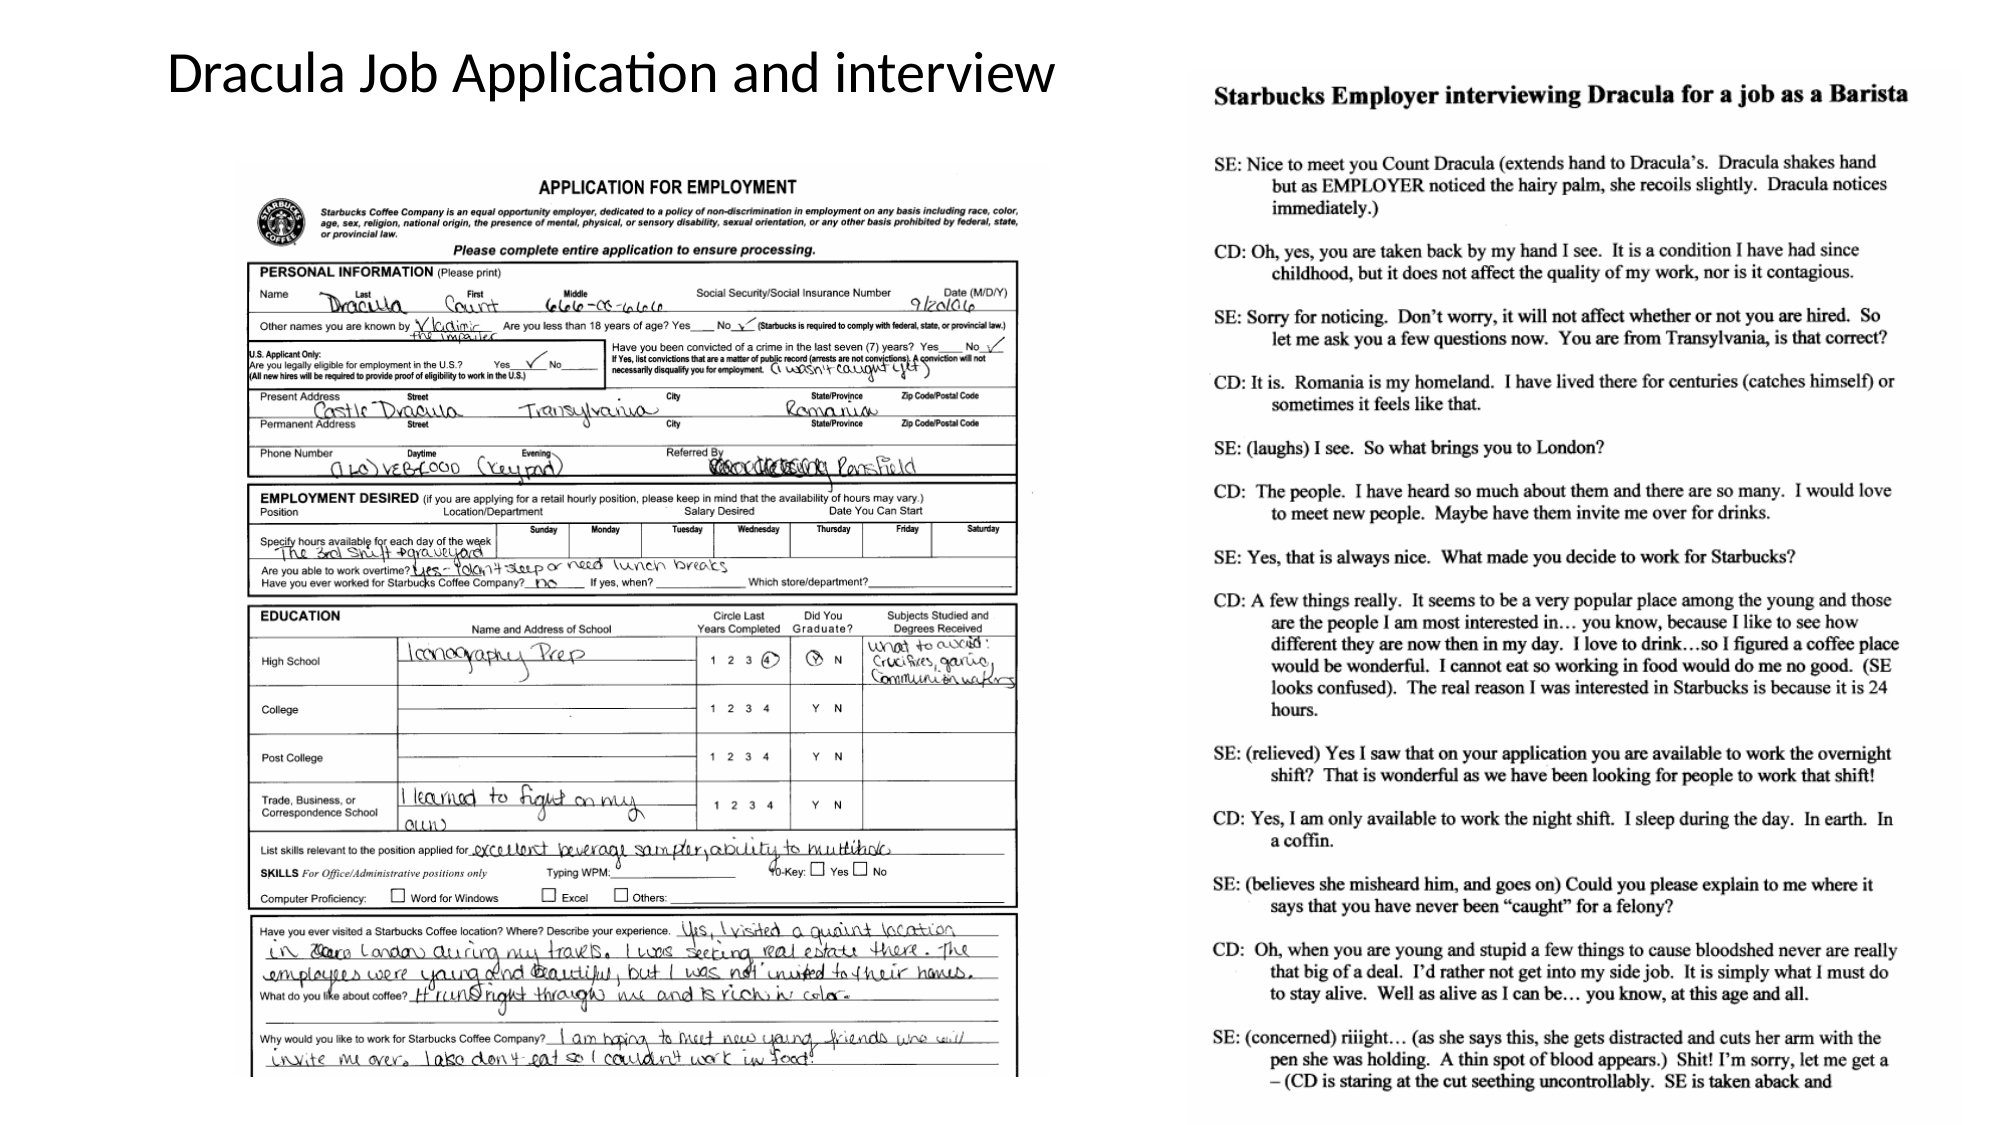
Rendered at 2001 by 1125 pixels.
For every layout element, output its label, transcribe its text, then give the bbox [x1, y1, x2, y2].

text_box Dracula Job Application and interview [119, 26, 1104, 112]
picture [1188, 69, 1961, 1125]
picture [235, 159, 1049, 1077]
